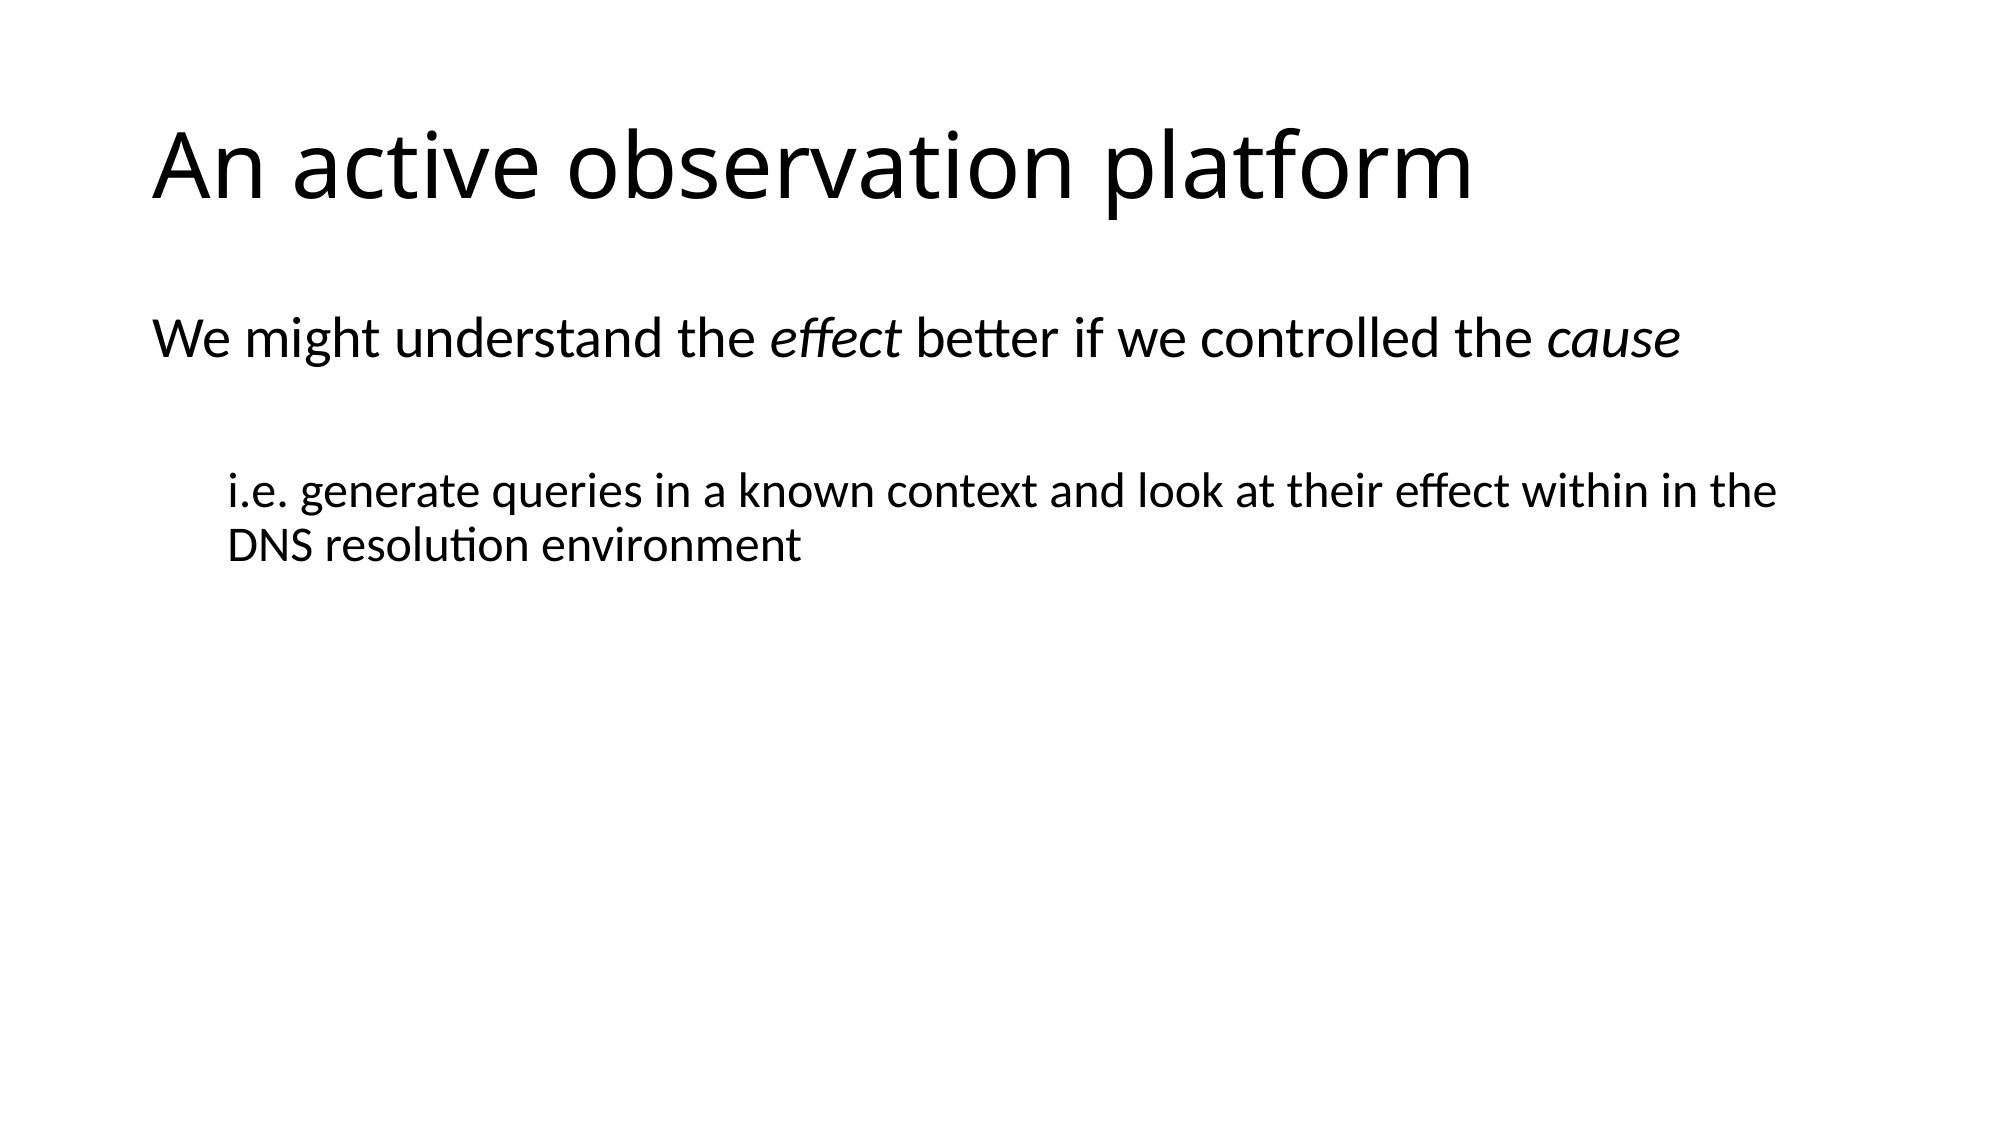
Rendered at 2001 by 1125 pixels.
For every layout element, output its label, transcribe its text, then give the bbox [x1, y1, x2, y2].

list We might understand the effect better if we controlled the cause i.e. generate queries in a known context and look at their effect within in the DNS resolution environment [137, 299, 1863, 1014]
title An active observation platform [137, 59, 1863, 278]
